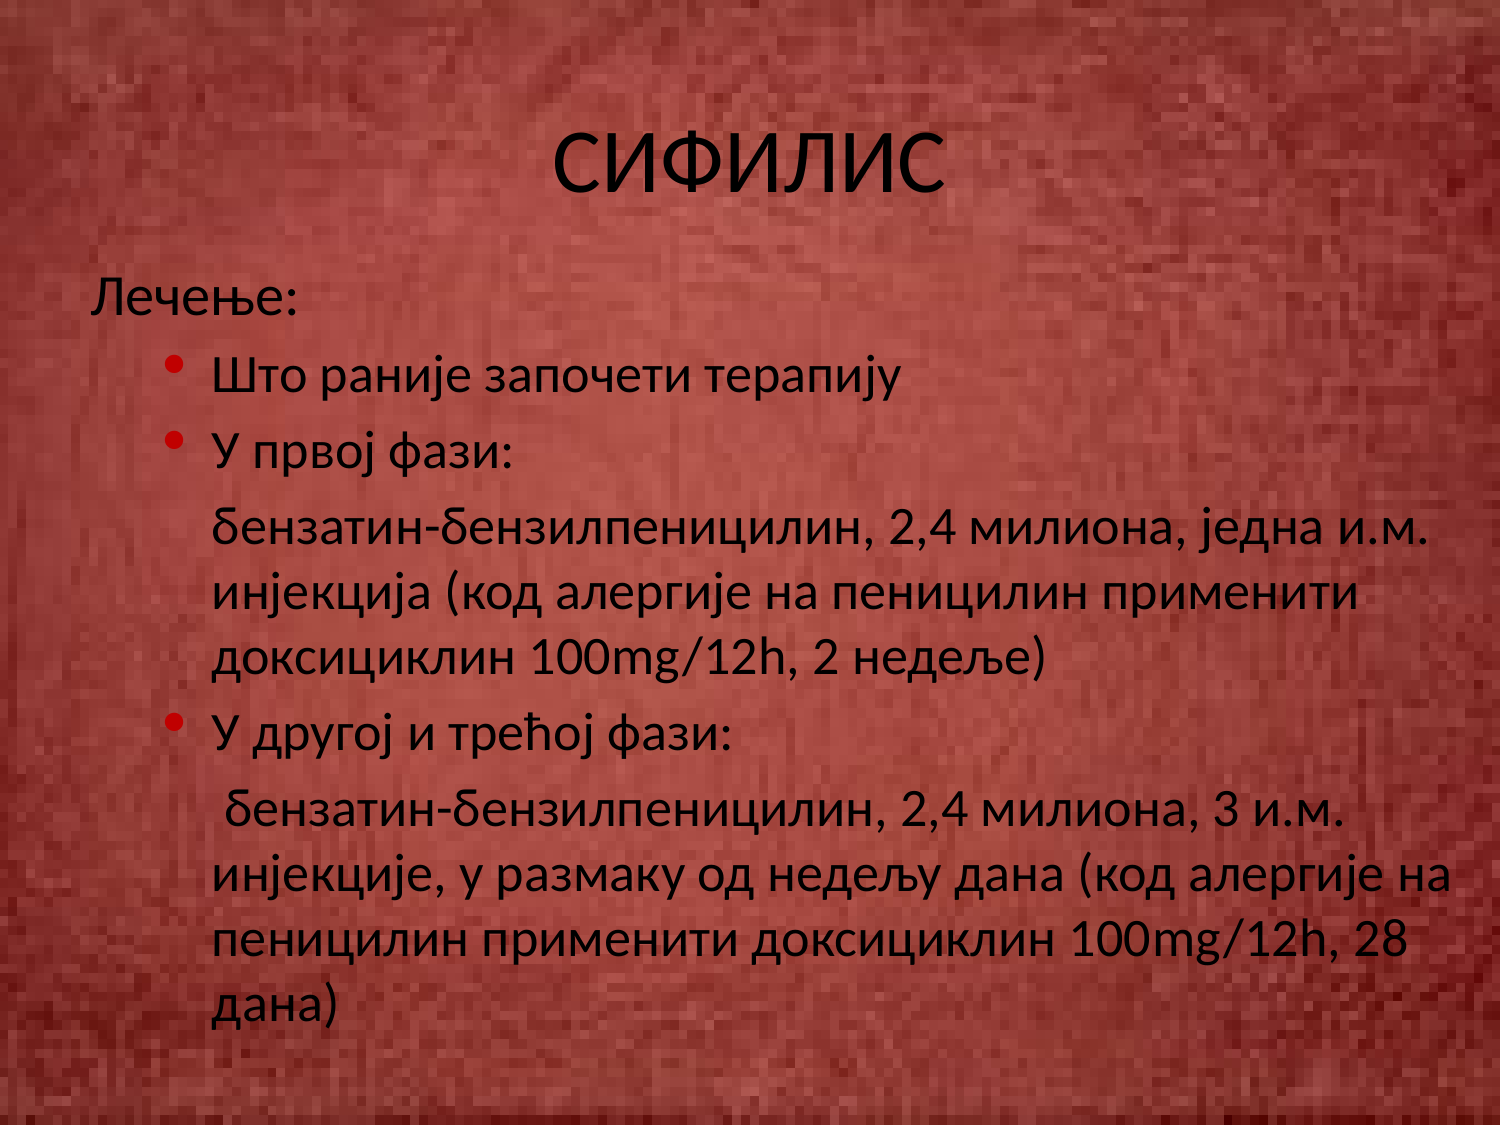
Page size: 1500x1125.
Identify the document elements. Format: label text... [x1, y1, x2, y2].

list Лечење: Што раније започети терапију У првој фази: бензатин-бензилпеницилин, 2,4 милиона, једна и.м. инјекција (код алергије на пеницилин применити доксициклин 100mg/12h, 2 недеље) У другој и трећој фази: бензатин-бензилпеницилин, 2,4 милиона, 3 и.м. инјекције, у размаку од недељу дана (код алергије на пеницилин применити доксициклин 100mg/12h, 28 дана) [75, 249, 1500, 1125]
picture [0, 0, 1500, 1125]
title СИФИЛИС [75, 62, 1425, 249]
